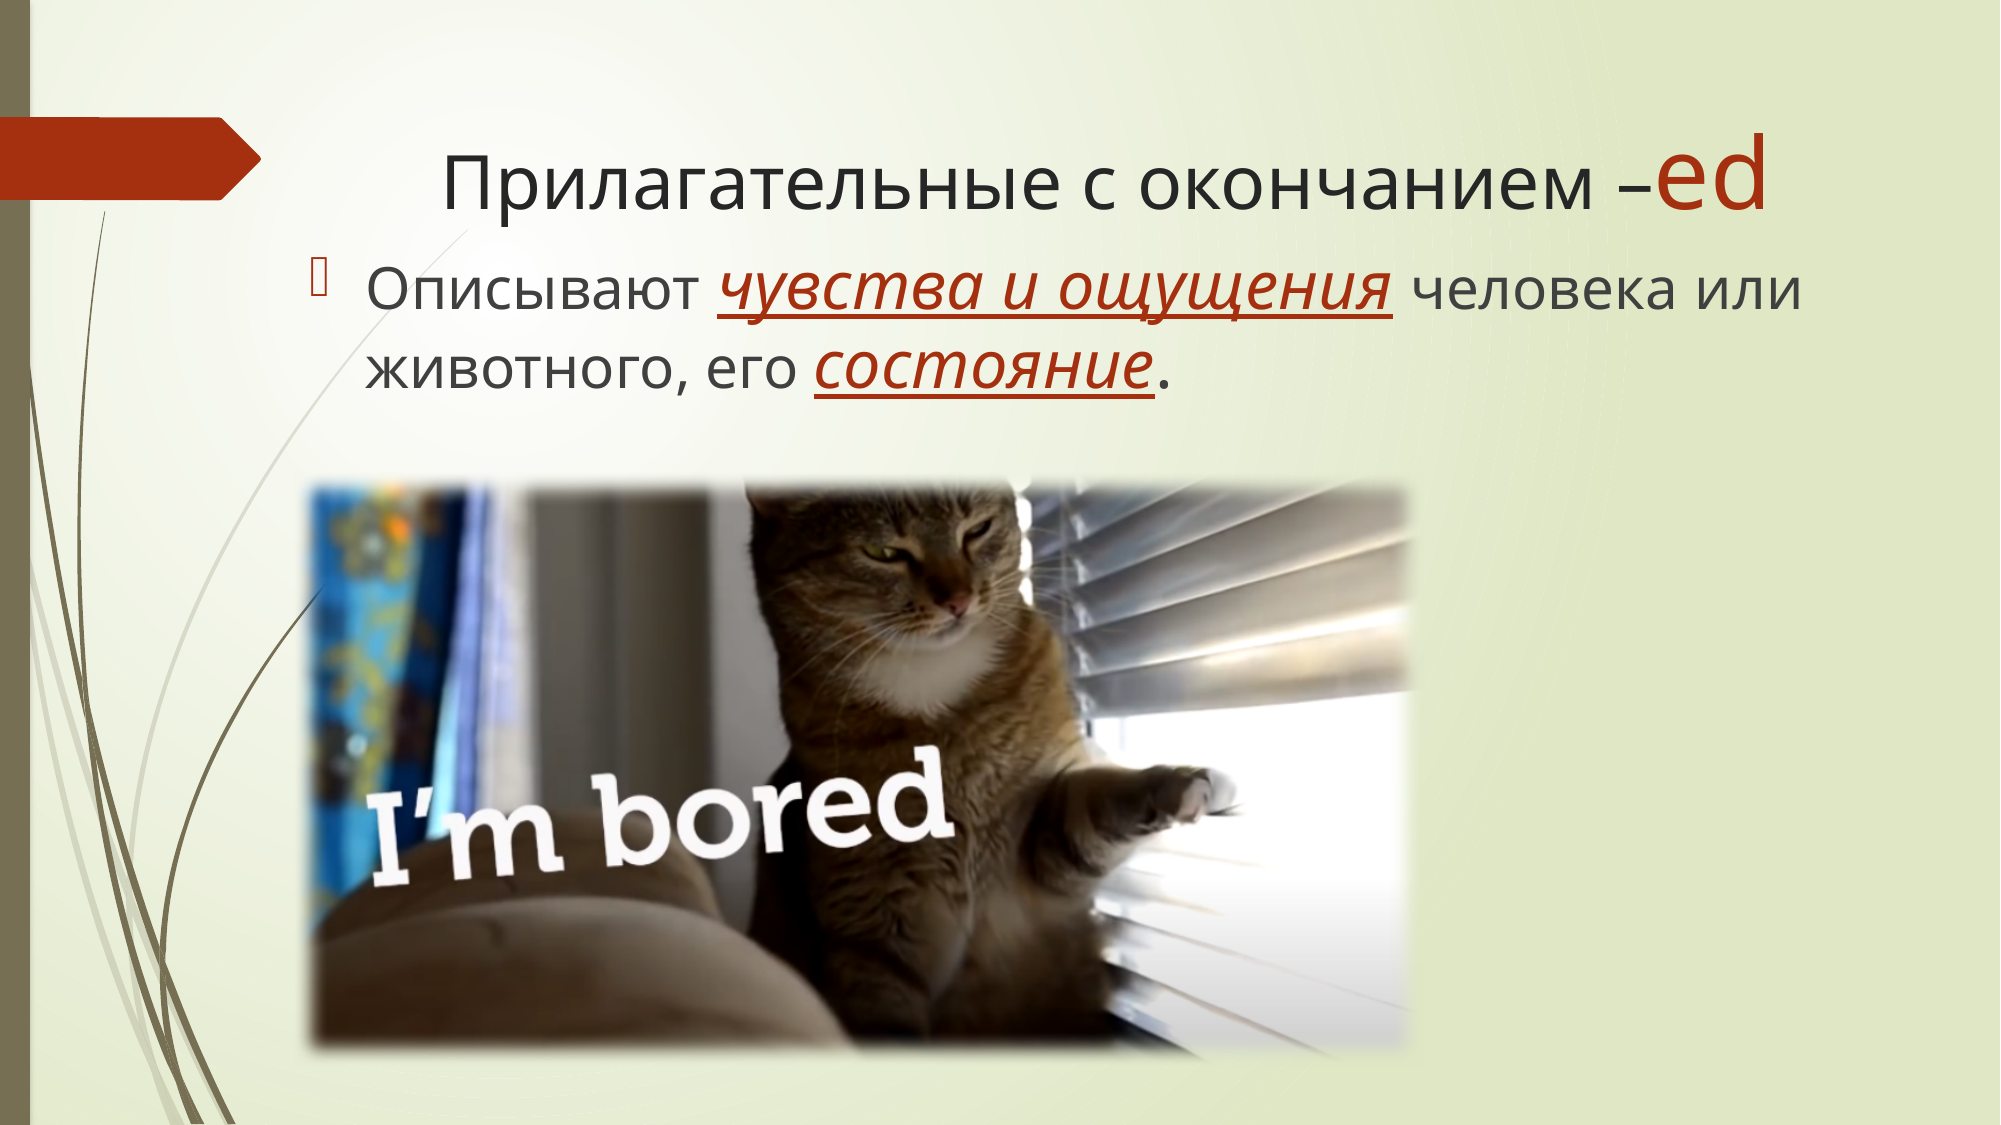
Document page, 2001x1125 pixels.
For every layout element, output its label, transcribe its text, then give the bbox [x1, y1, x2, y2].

title Прилагательные с окончанием –ed [425, 102, 1888, 234]
list Описывают чувства и ощущения человека или животного, его состояние. [294, 234, 1888, 970]
picture [294, 472, 1425, 1066]
